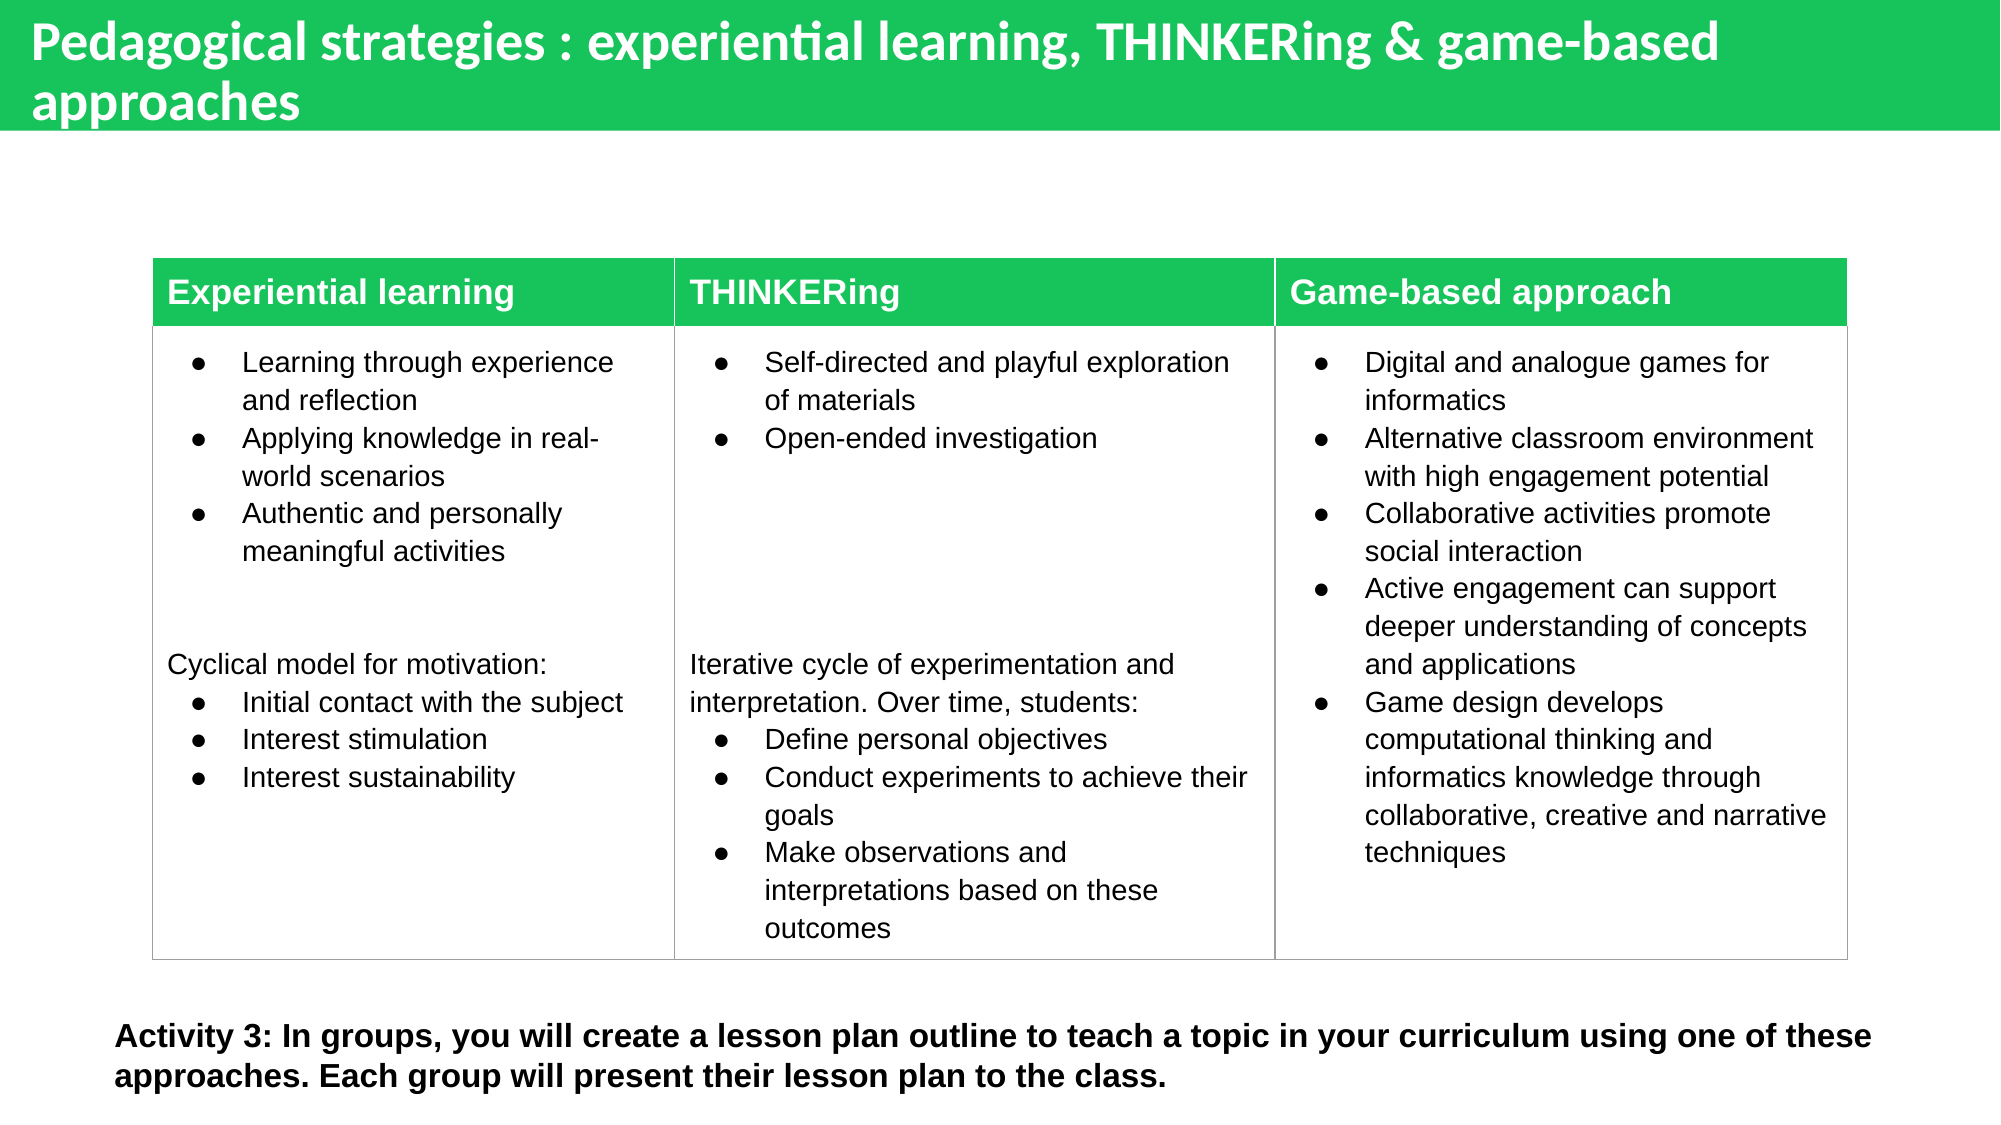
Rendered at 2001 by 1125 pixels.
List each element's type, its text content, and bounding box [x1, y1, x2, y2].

table_header Game-based approach [1276, 258, 1847, 326]
text_box Activity 3: In groups, you will create a lesson plan outline to teach a topic in your curriculum using one of these approaches. Each group will present their lesson plan to the class. [99, 998, 1901, 1087]
table_cell Learning through experience and reflection Applying knowledge in real-world scenarios Authentic and personally meaningful activities Cyclical model for motivation: Initial contact with the subject Interest stimulation Interest sustainability [153, 327, 674, 959]
table_cell Self-directed and playful exploration of materials Open-ended investigation Iterative cycle of experimentation and interpretation. Over time, students: Define personal objectives Conduct experiments to achieve their goals Make observations and interpretations based on these outcomes [675, 327, 1274, 959]
table_header THINKERing [675, 258, 1274, 326]
title Pedagogical strategies : experiential learning, THINKERing & game-based approaches [16, 13, 2000, 131]
table_header Experiential learning [153, 258, 674, 326]
table_cell Digital and analogue games for informatics Alternative classroom environment with high engagement potential Collaborative activities promote social interaction Active engagement can support deeper understanding of concepts and applications Game design develops computational thinking and informatics knowledge through collaborative, creative and narrative techniques [1276, 327, 1847, 959]
